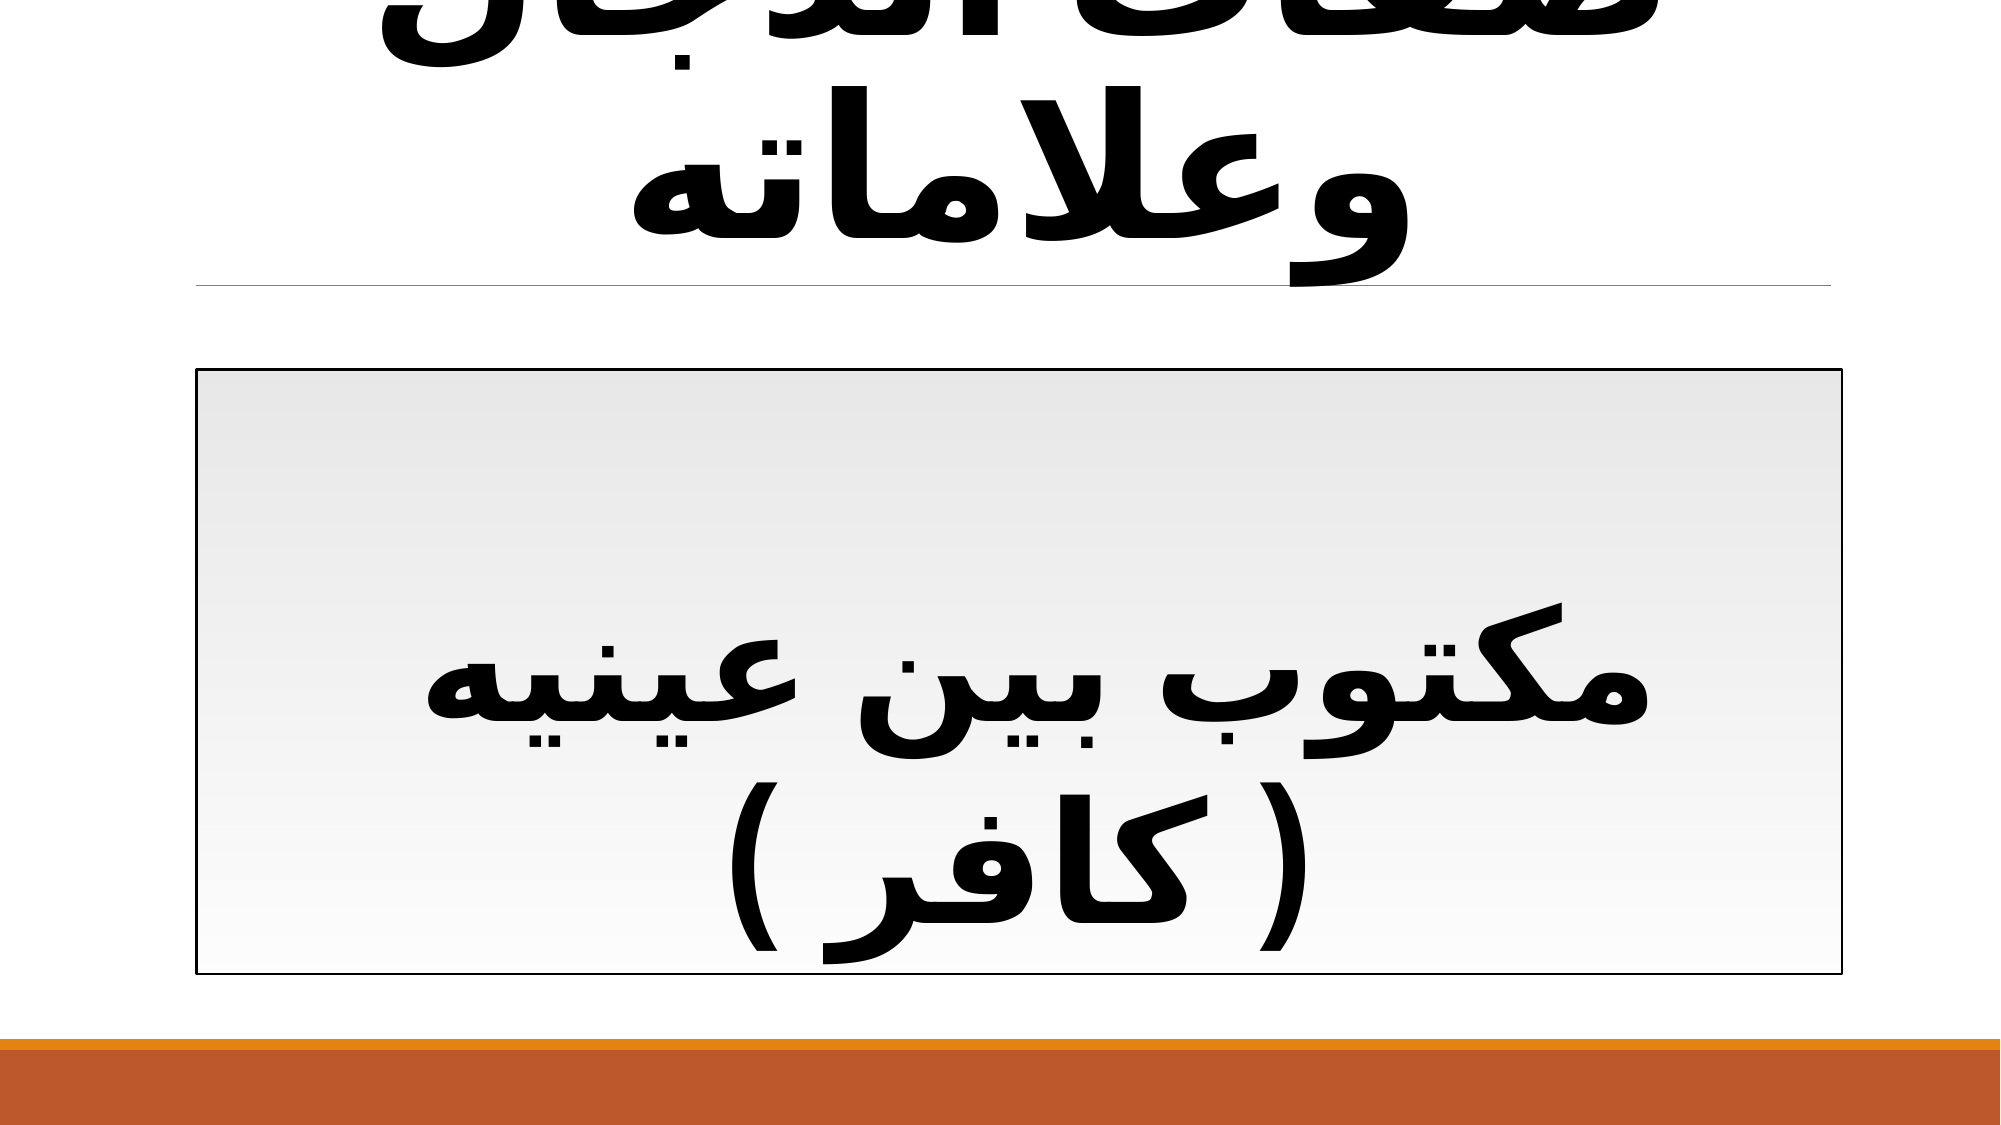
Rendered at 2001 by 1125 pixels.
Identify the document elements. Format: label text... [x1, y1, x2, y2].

list مكتوب بين عينيه ( كافر ) [195, 368, 1843, 975]
title صفات الدجال وعلاماته [232, 44, 1813, 288]
